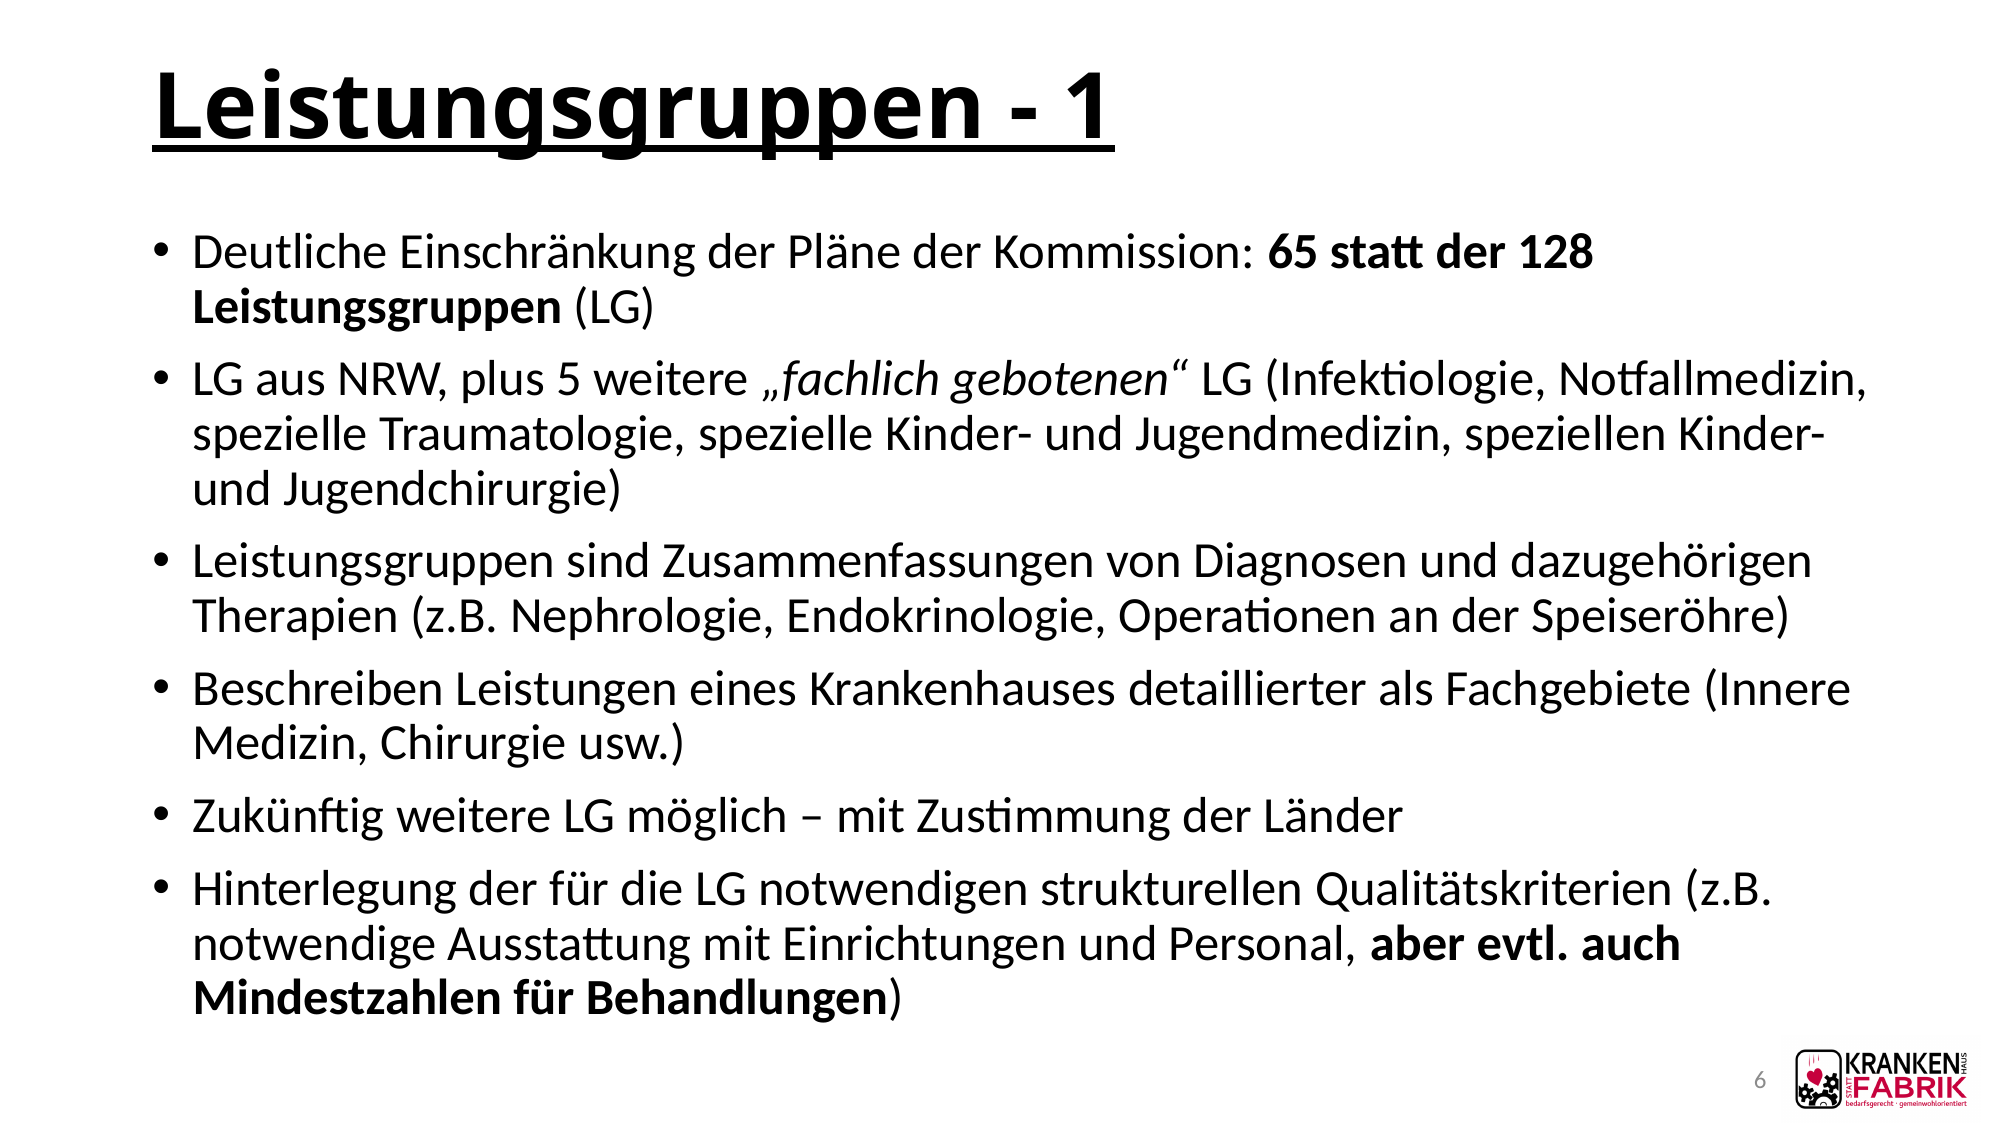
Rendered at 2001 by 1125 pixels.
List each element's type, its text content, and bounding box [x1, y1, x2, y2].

list Deutliche Einschränkung der Pläne der Kommission: 65 statt der 128 Leistungsgruppen (LG) LG aus NRW, plus 5 weitere „fachlich gebotenen“ LG (Infektiologie, Notfallmedizin, spezielle Traumatologie, spezielle Kinder- und Jugendmedizin, speziellen Kinder- und Jugendchirurgie) Leistungsgruppen sind Zusammenfassungen von Diagnosen und dazugehörigen Therapien (z.B. Nephrologie, Endokrinologie, Operationen an der Speiseröhre) Beschreiben Leistungen eines Krankenhauses detaillierter als Fachgebiete (Innere Medizin, Chirurgie usw.) Zukünftig weitere LG möglich – mit Zustimmung der Länder Hinterlegung der für die LG notwendigen strukturellen Qualitätskriterien (z.B. notwendige Ausstattung mit Einrichtungen und Personal, aber evtl. auch Mindestzahlen für Behandlungen) [137, 217, 1887, 1043]
picture [1781, 1035, 1981, 1123]
title Leistungsgruppen - 1 [137, 0, 1863, 217]
slide_number 6 [1331, 1049, 1782, 1109]
